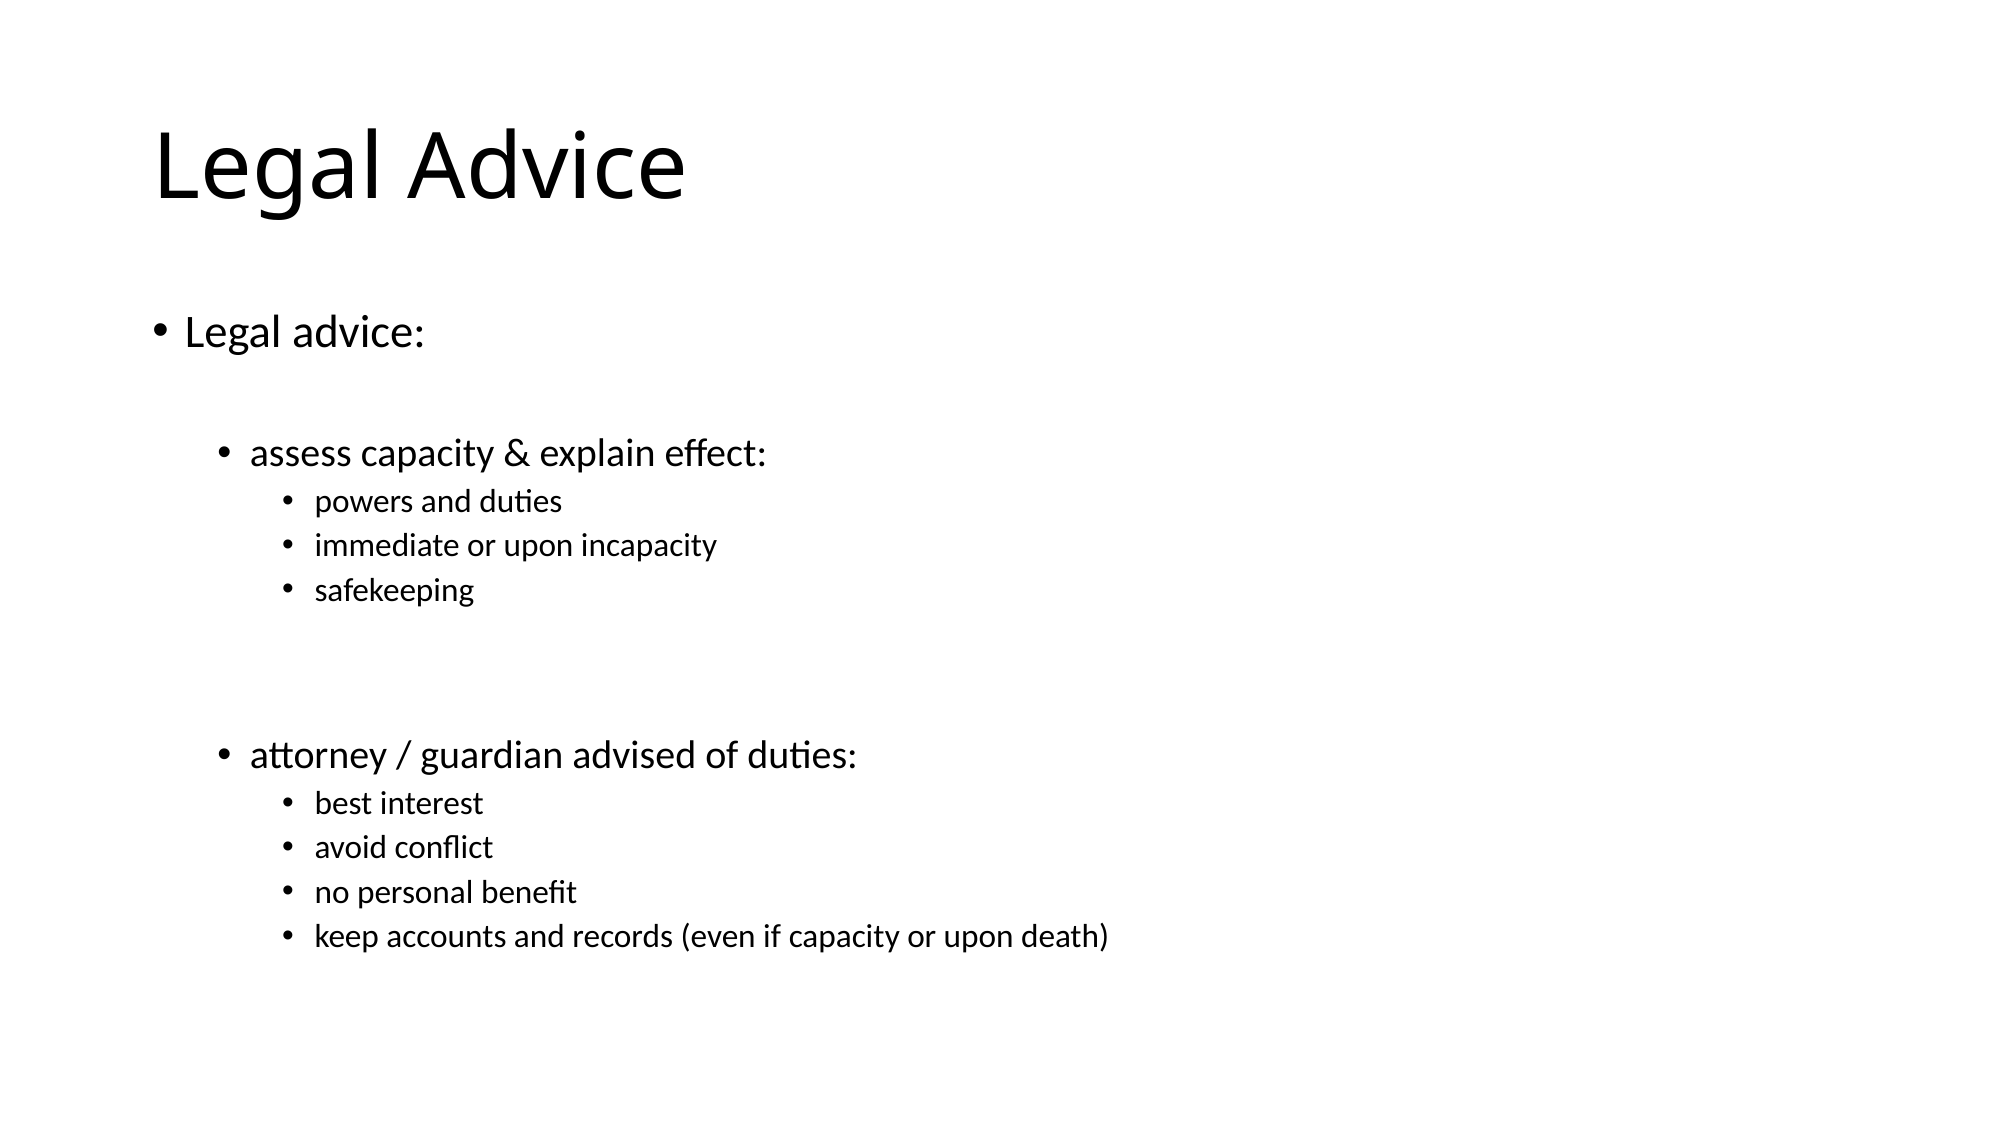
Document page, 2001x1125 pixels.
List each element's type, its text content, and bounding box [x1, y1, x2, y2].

title Legal Advice [137, 59, 1863, 278]
list Legal advice: assess capacity & explain effect: powers and duties immediate or upon incapacity safekeeping attorney / guardian advised of duties: best interest avoid conflict no personal benefit keep accounts and records (even if capacity or upon death) [137, 299, 1863, 1014]
